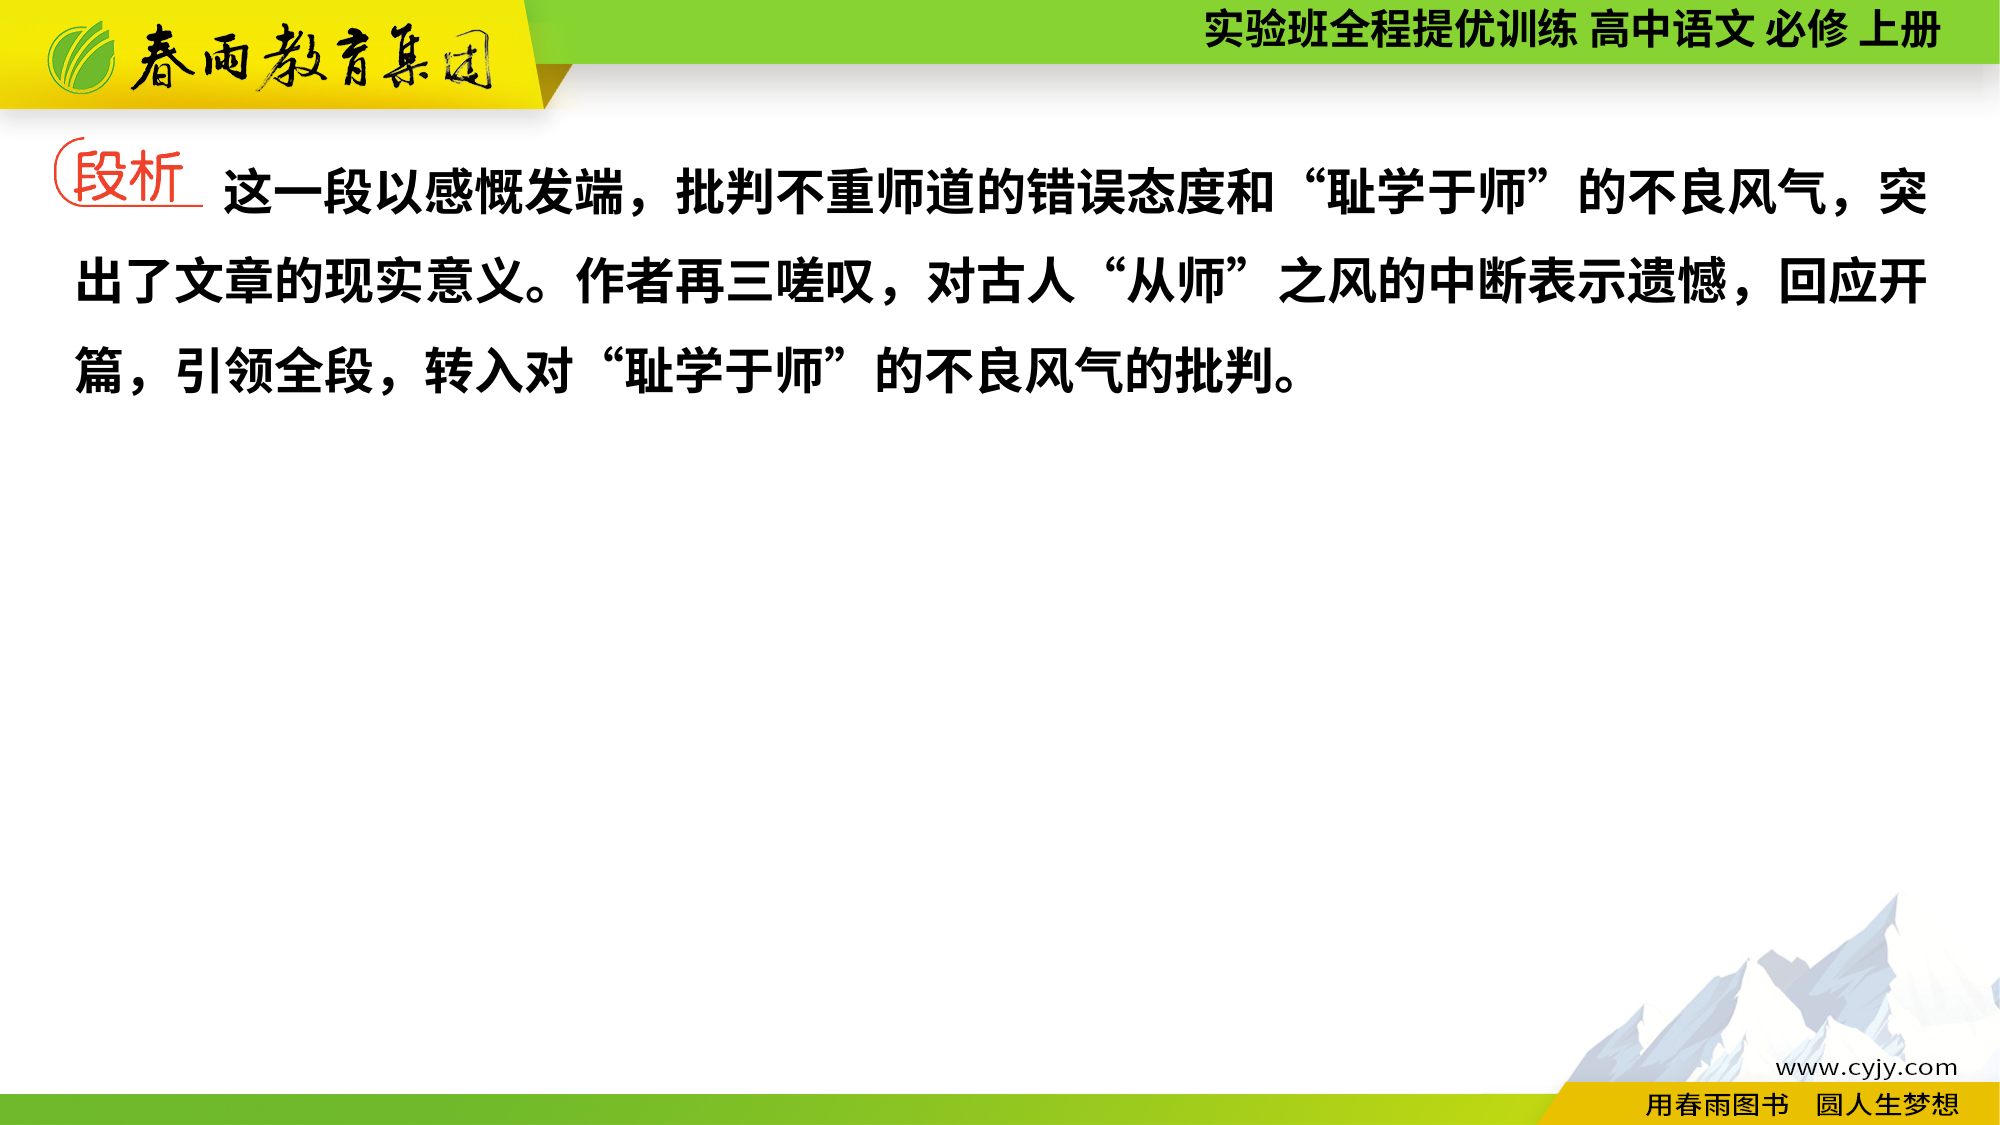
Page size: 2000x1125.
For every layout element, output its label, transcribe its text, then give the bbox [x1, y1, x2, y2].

list 这一段以感慨发端，批判不重师道的错误态度和“耻学于师”的不良风气，突出了文章的现实意义。作者再三嗟叹，对古人“从师”之风的中断表示遗憾，回应开篇，引领全段，转入对“耻学于师”的不良风气的批判。 [59, 122, 1944, 399]
picture [0, 0, 2000, 1125]
